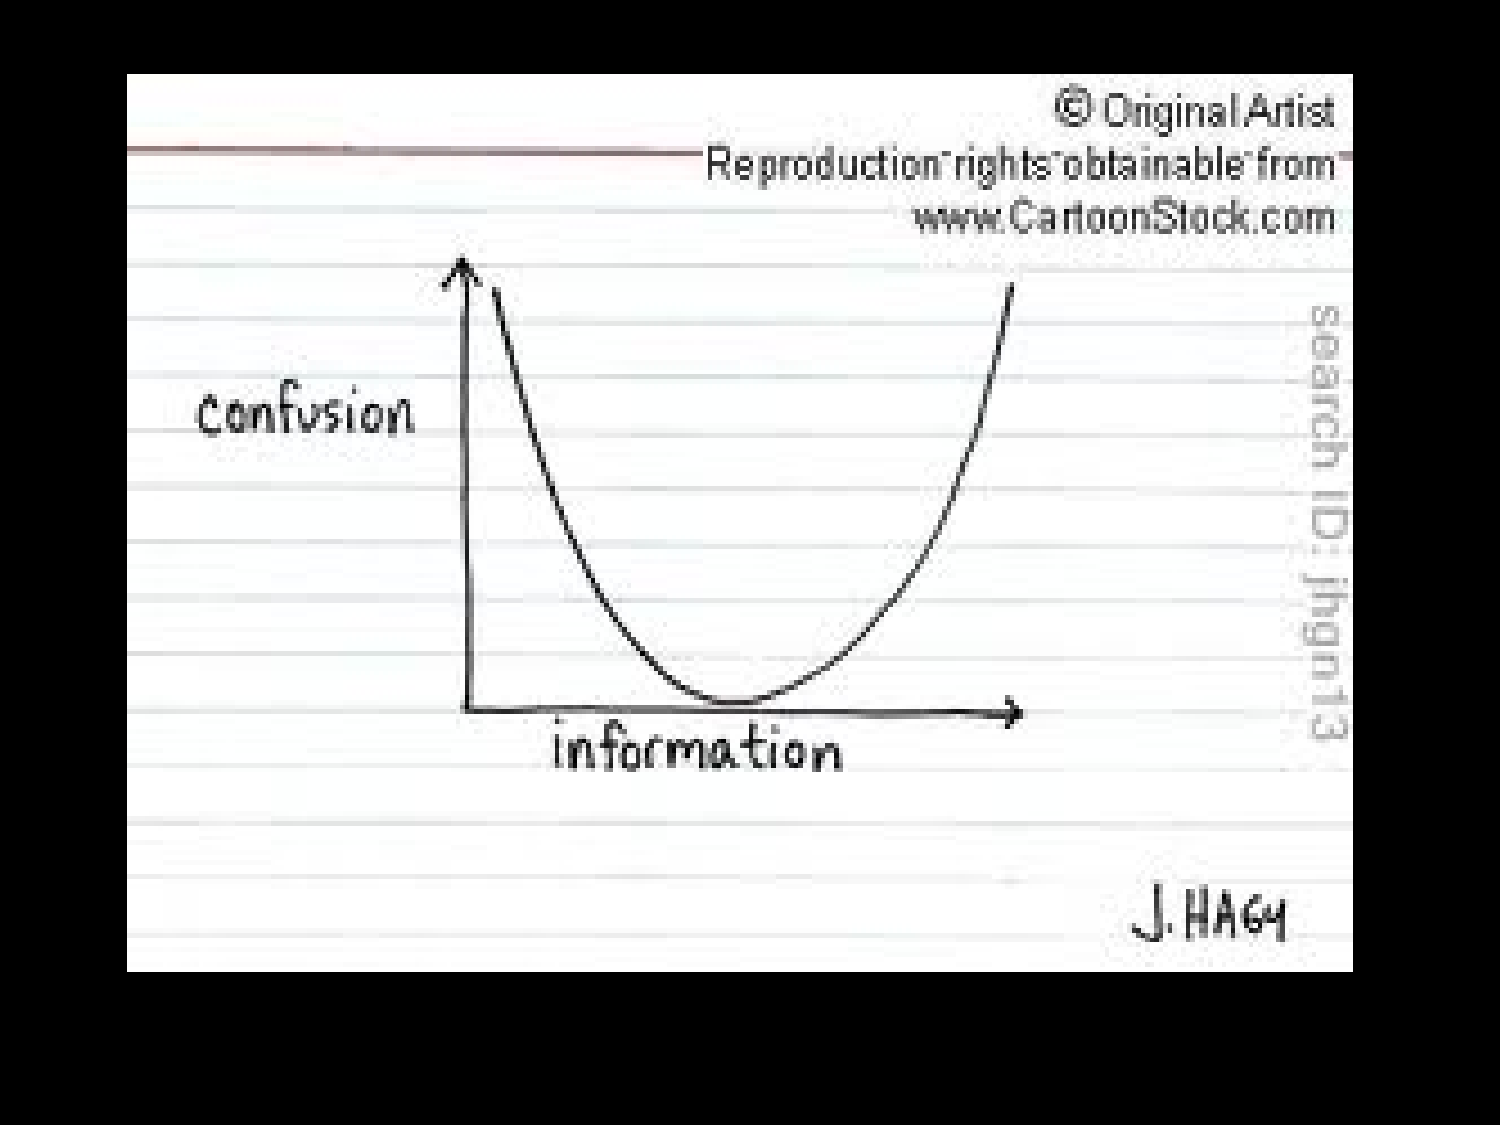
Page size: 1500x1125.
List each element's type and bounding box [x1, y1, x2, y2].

picture [127, 73, 1354, 972]
